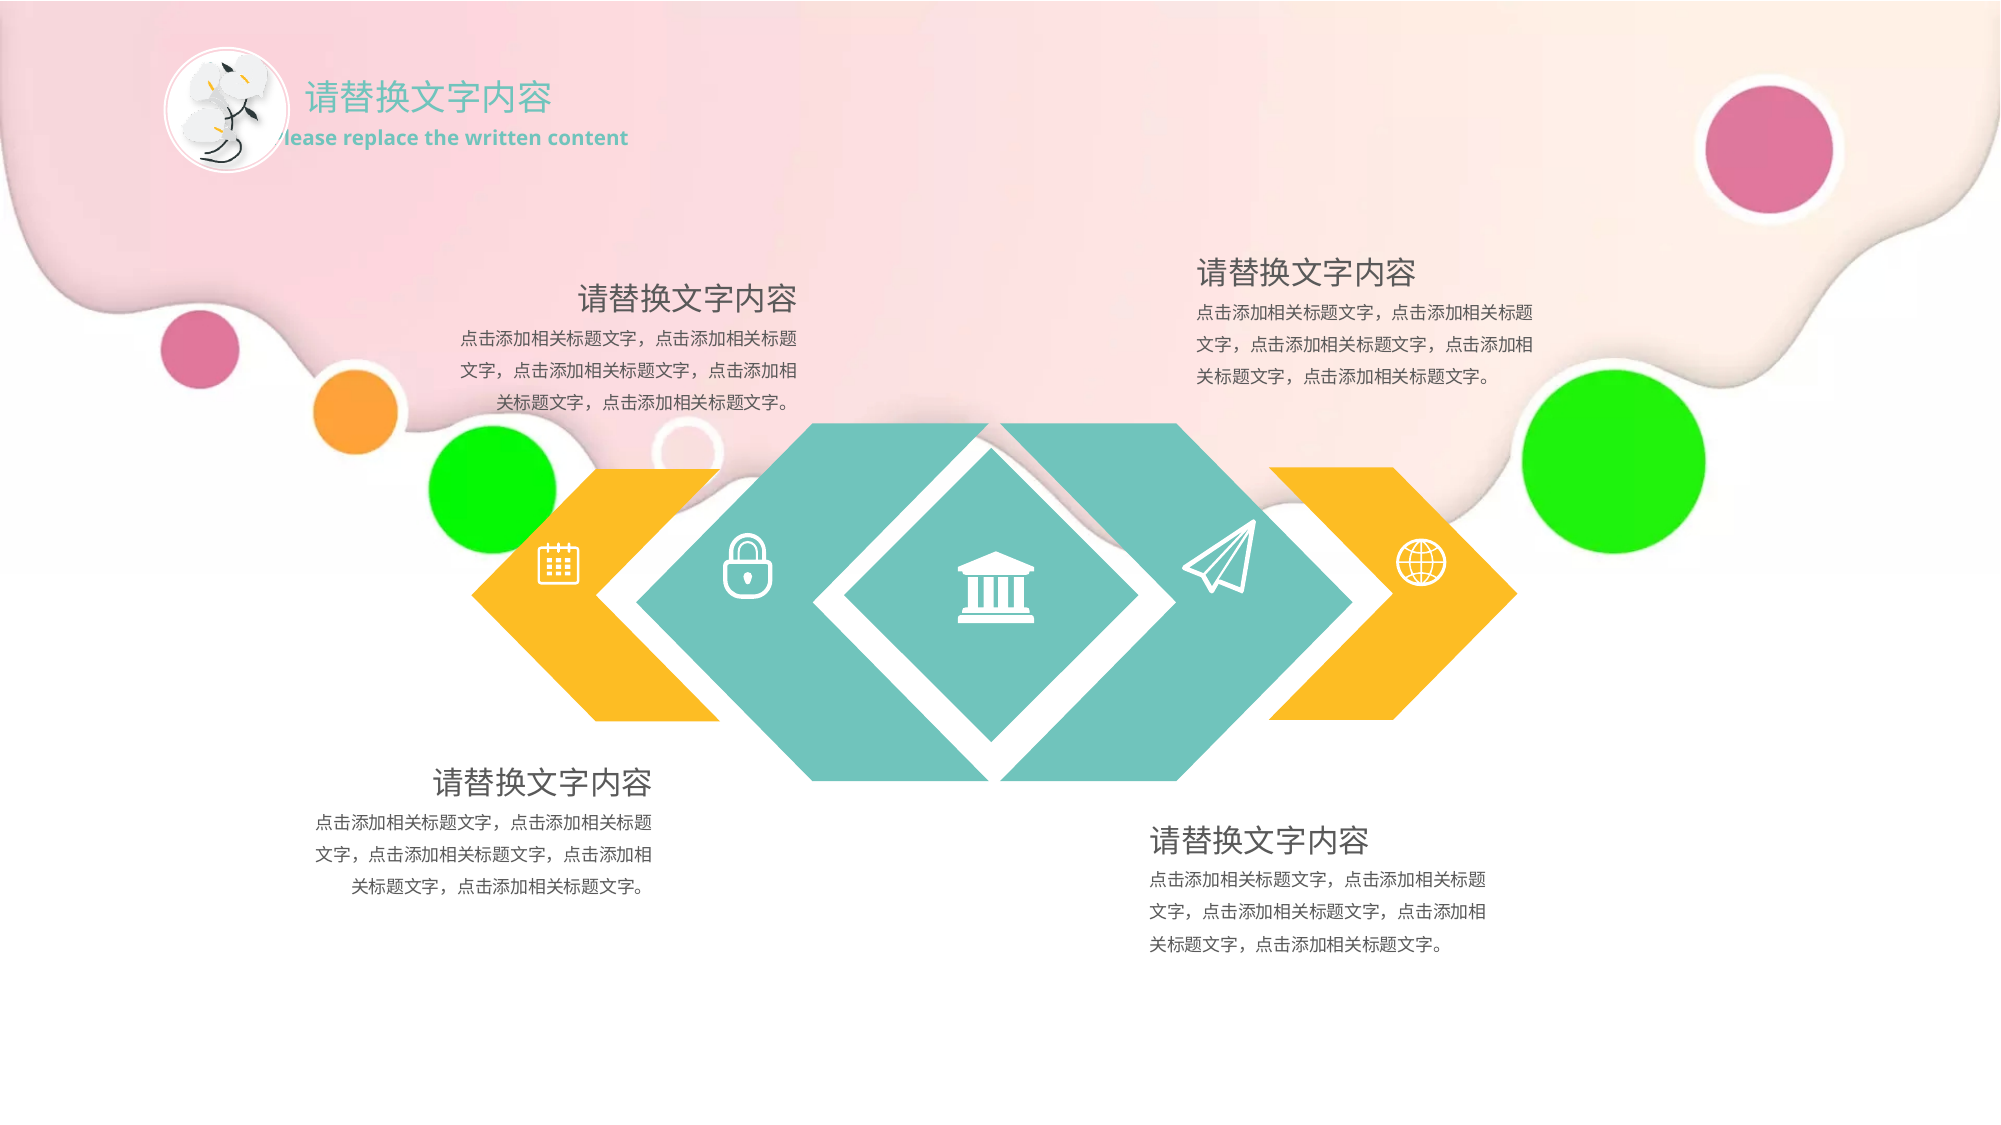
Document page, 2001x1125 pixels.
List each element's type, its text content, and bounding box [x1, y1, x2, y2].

text_box [1181, 519, 1256, 594]
text_box 请替换文字内容 点击添加相关标题文字，点击添加相关标题文字，点击添加相关标题文字，点击添加相关标题文字，点击添加相关标题文字。 [1134, 794, 1519, 962]
text_box 请替换文字内容 点击添加相关标题文字，点击添加相关标题文字，点击添加相关标题文字，点击添加相关标题文字，点击添加相关标题文字。 [1182, 226, 1566, 395]
text_box Please replace the written content [289, 117, 645, 157]
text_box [723, 532, 773, 599]
text_box [1266, 466, 1519, 721]
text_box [537, 542, 580, 585]
text_box 请替换文字内容 [289, 67, 568, 125]
text_box [1396, 538, 1447, 587]
text_box [469, 467, 723, 723]
picture [0, 1, 2001, 574]
text_box 请替换文字内容 点击添加相关标题文字，点击添加相关标题文字，点击添加相关标题文字，点击添加相关标题文字，点击添加相关标题文字。 [429, 252, 813, 421]
text_box 请替换文字内容 点击添加相关标题文字，点击添加相关标题文字，点击添加相关标题文字，点击添加相关标题文字，点击添加相关标题文字。 [284, 737, 668, 905]
text_box [634, 422, 992, 783]
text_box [164, 47, 289, 173]
text_box [997, 422, 1355, 783]
picture [1139, 567, 1145, 574]
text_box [843, 447, 1139, 743]
